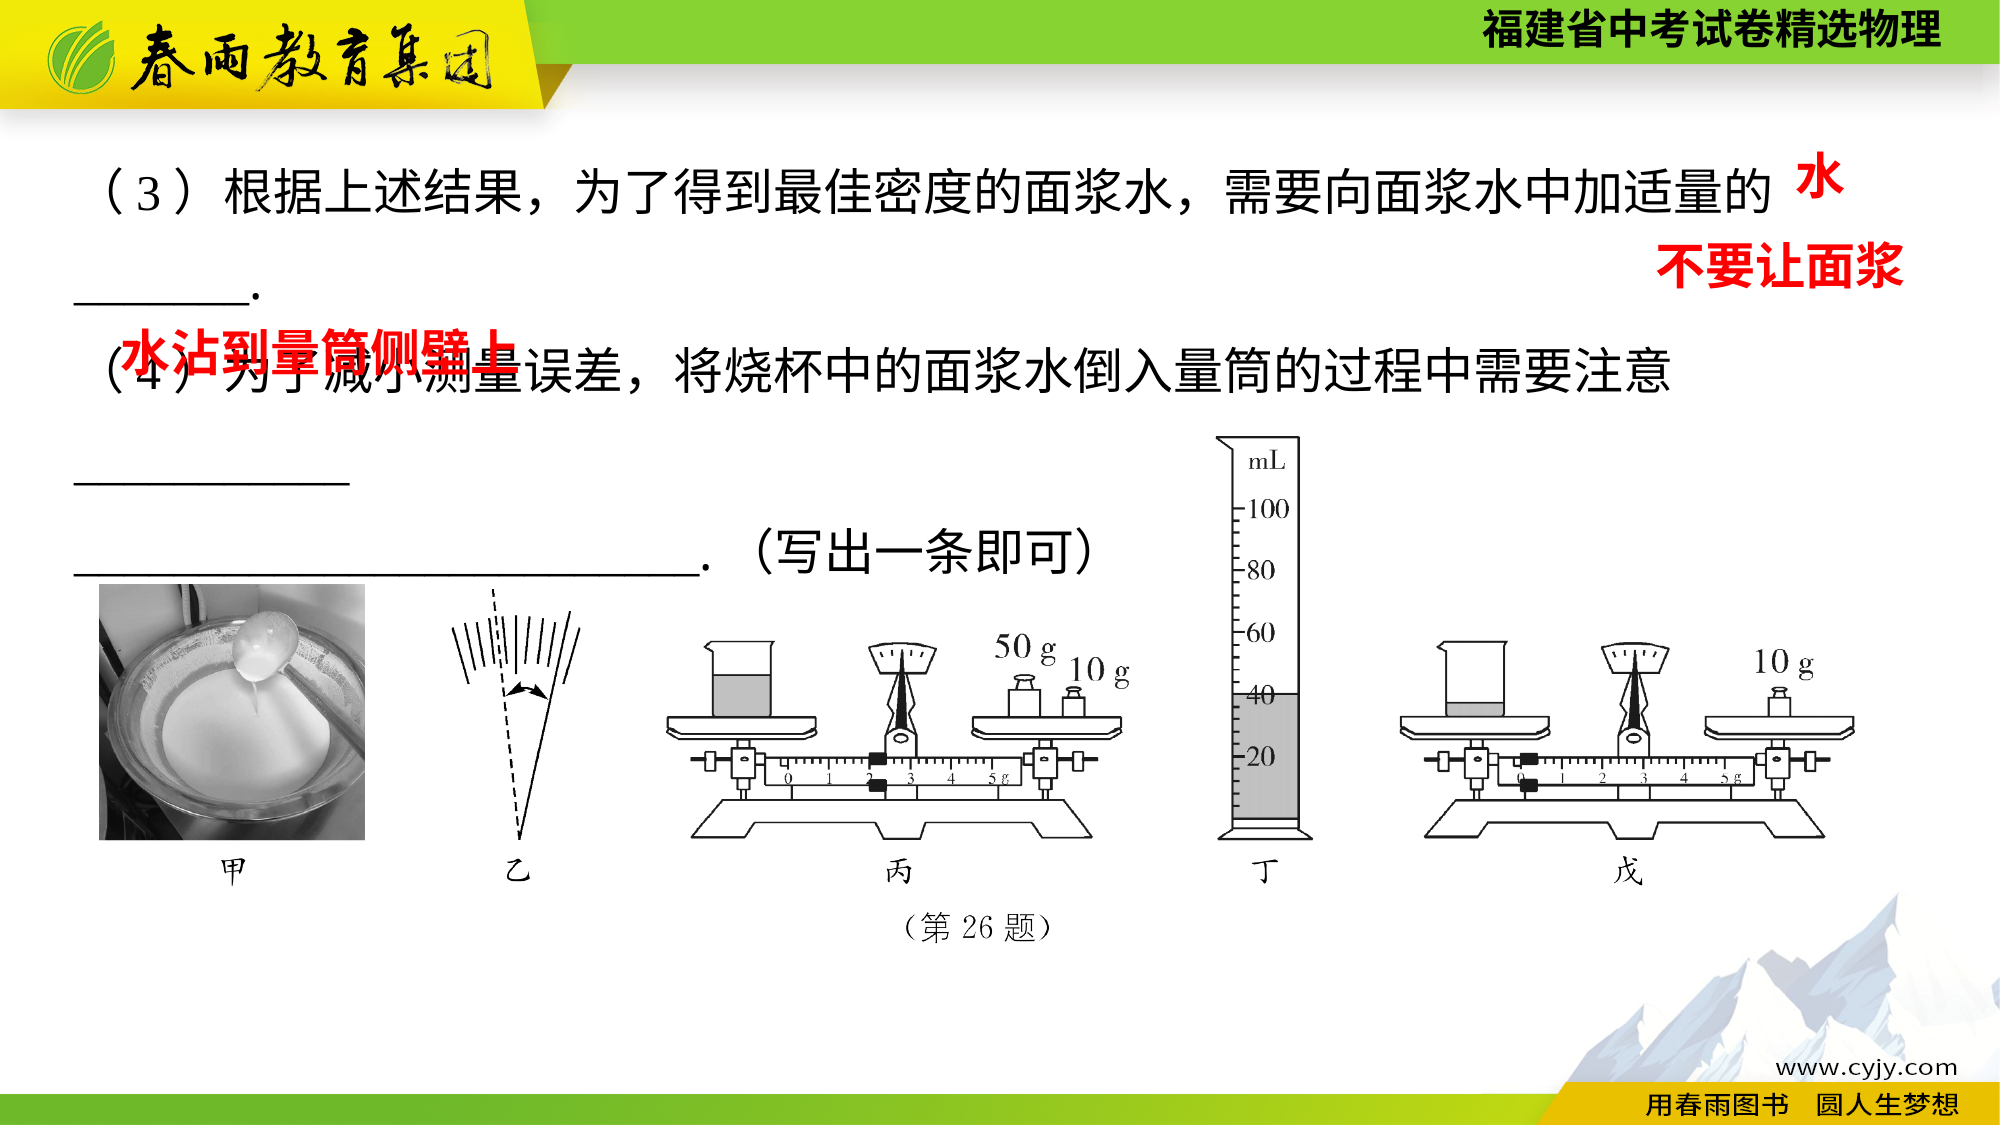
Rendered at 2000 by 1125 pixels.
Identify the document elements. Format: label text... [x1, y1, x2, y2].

text_box 水 [1780, 137, 1911, 212]
picture [0, 0, 2000, 1125]
text_box 水沾到量筒侧壁上 [105, 314, 536, 390]
list （3）根据上述结果，为了得到最佳密度的面浆水，需要向面浆水中加适量的_______. （4）为了减小测量误差，将烧杯中的面浆水倒入量筒的过程中需要注意___________ _________________________.（写出一条即可） [59, 122, 1944, 411]
text_box 不要让面浆 [1641, 226, 1921, 302]
